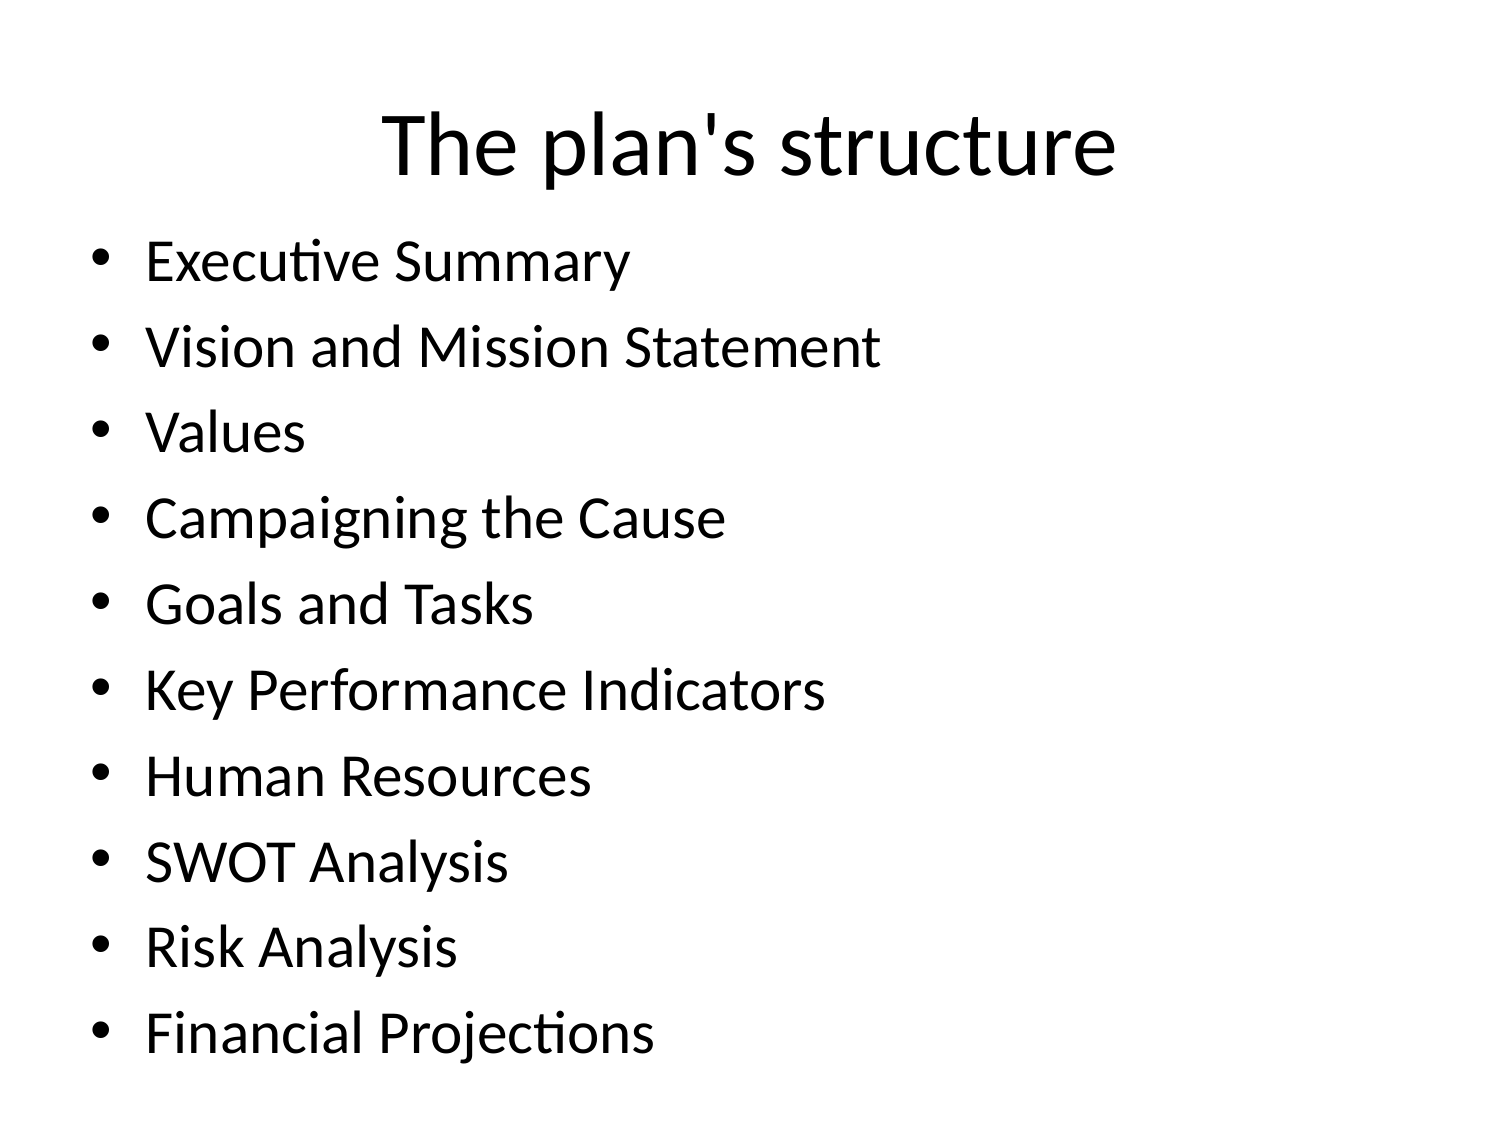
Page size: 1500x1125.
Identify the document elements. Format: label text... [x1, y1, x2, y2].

title The plan's structure [75, 45, 1425, 212]
list Executive Summary Vision and Mission Statement Values Campaigning the Cause Goals and Tasks Key Performance Indicators Human Resources SWOT Analysis Risk Analysis Financial Projections [75, 212, 1425, 1075]
